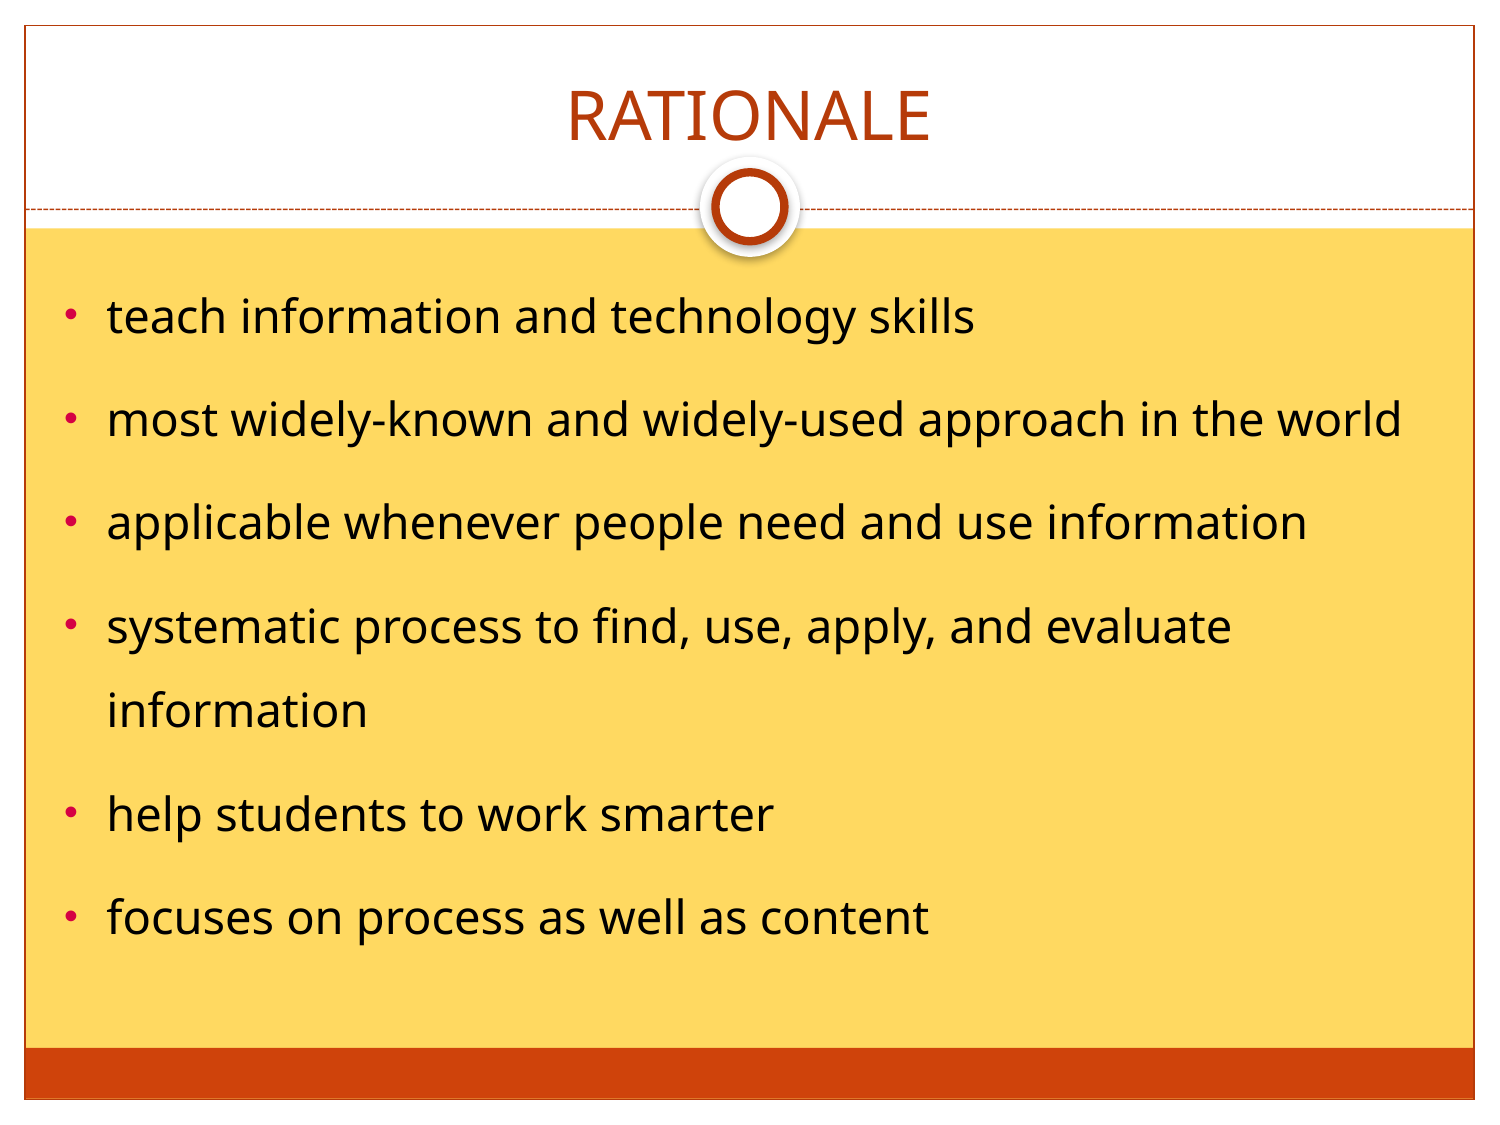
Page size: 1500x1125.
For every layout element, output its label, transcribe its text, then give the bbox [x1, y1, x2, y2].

title RATIONALE [49, 37, 1450, 162]
footer [50, 1051, 638, 1112]
list teach information and technology skills most widely-known and widely-used approach in the world applicable whenever people need and use information systematic process to find, use, apply, and evaluate information help students to work smarter focuses on process as well as content [49, 250, 1445, 1001]
